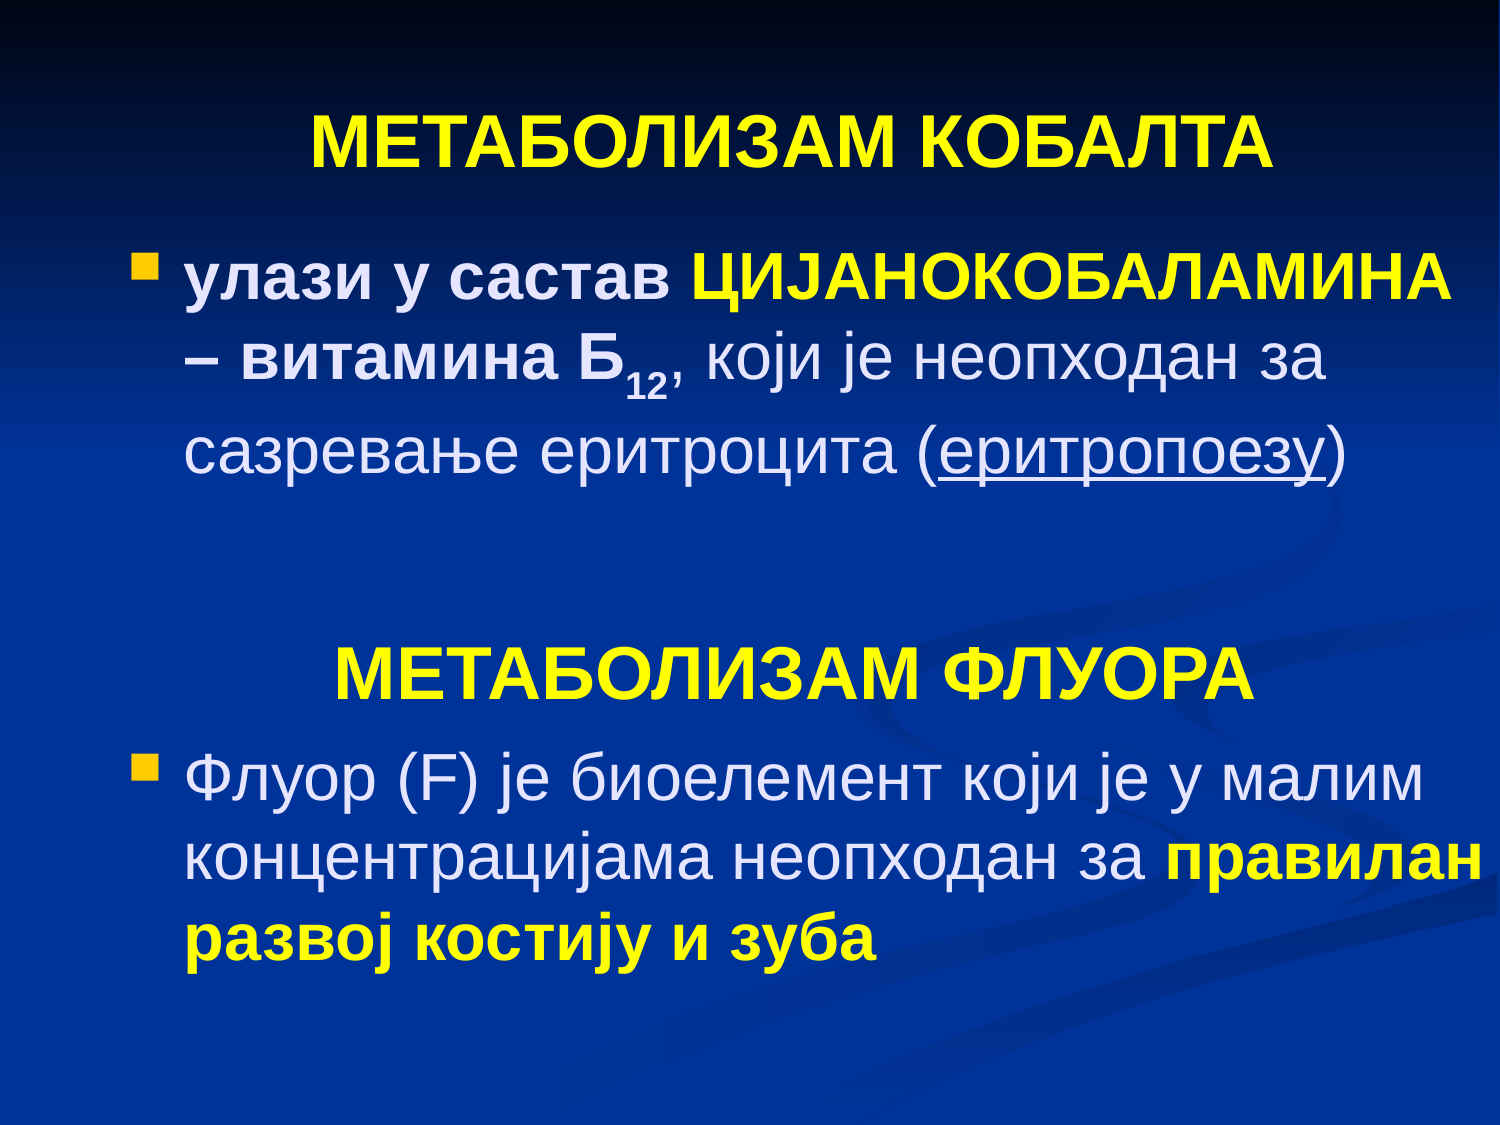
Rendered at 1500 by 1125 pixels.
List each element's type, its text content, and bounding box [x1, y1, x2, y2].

list улази у састав ЦИЈАНОКОБАЛАМИНА – витамина Б12, који је неопходан за сазревање еритроцита (еритропоезу) МЕТАБОЛИЗАМ ФЛУОРА Флуор (F) је биоелемент који је у малим концентрацијама неопходан за правилан развој костију и зуба [112, 224, 1500, 1101]
title МЕТАБОЛИЗАМ КОБАЛТА [112, 74, 1500, 188]
